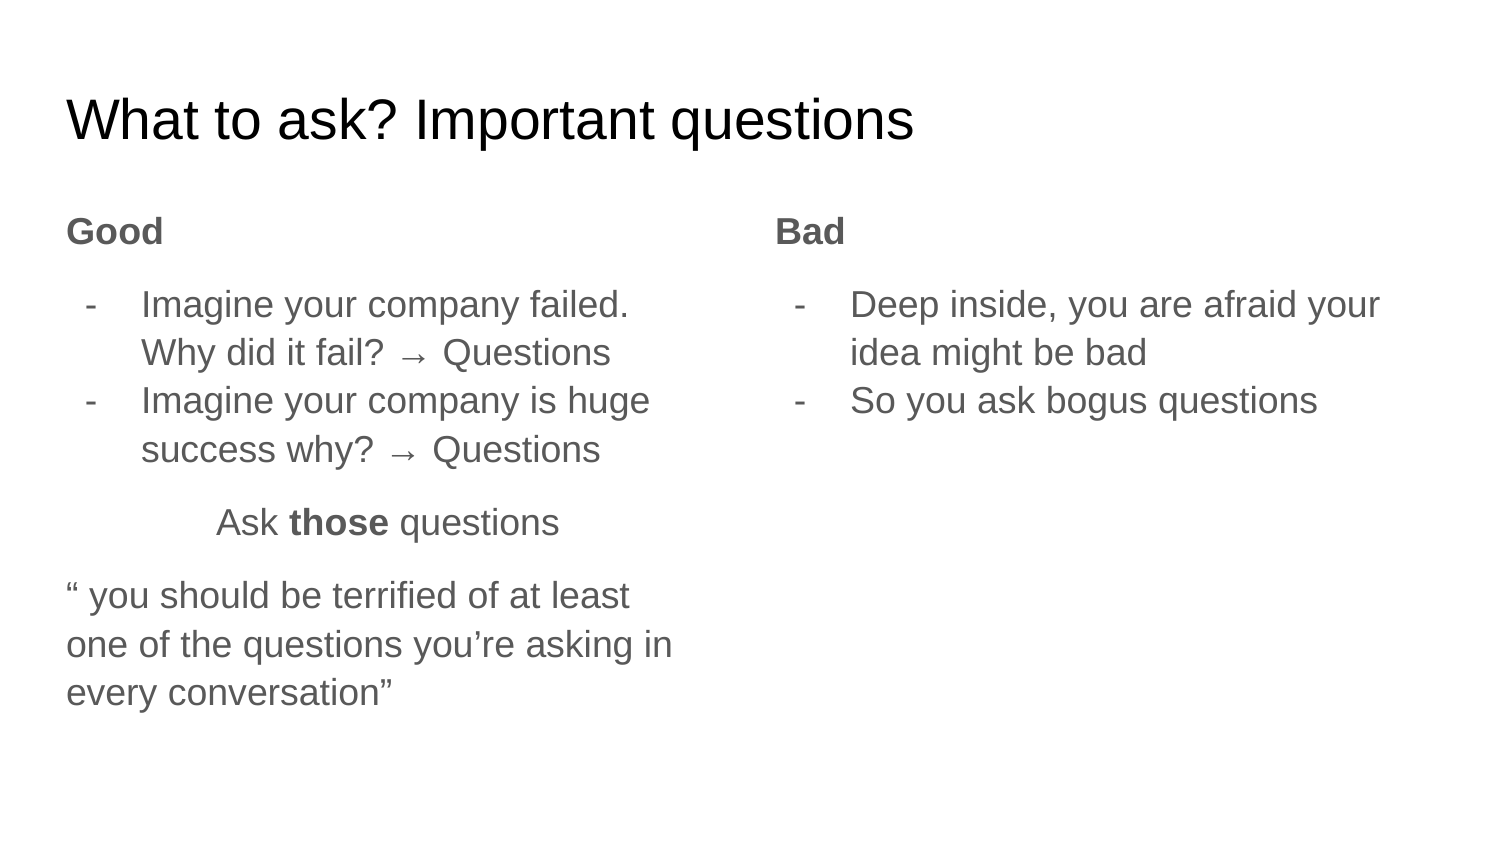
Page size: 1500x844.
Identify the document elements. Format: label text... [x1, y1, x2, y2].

list Good Imagine your company failed. Why did it fail? → Questions Imagine your company is huge success why? → Questions Ask those questions “ you should be terrified of at least one of the questions you’re asking in every conversation” [51, 189, 701, 750]
title What to ask? Important questions [51, 72, 1449, 167]
list Bad Deep inside, you are afraid your idea might be bad So you ask bogus questions [760, 189, 1410, 750]
